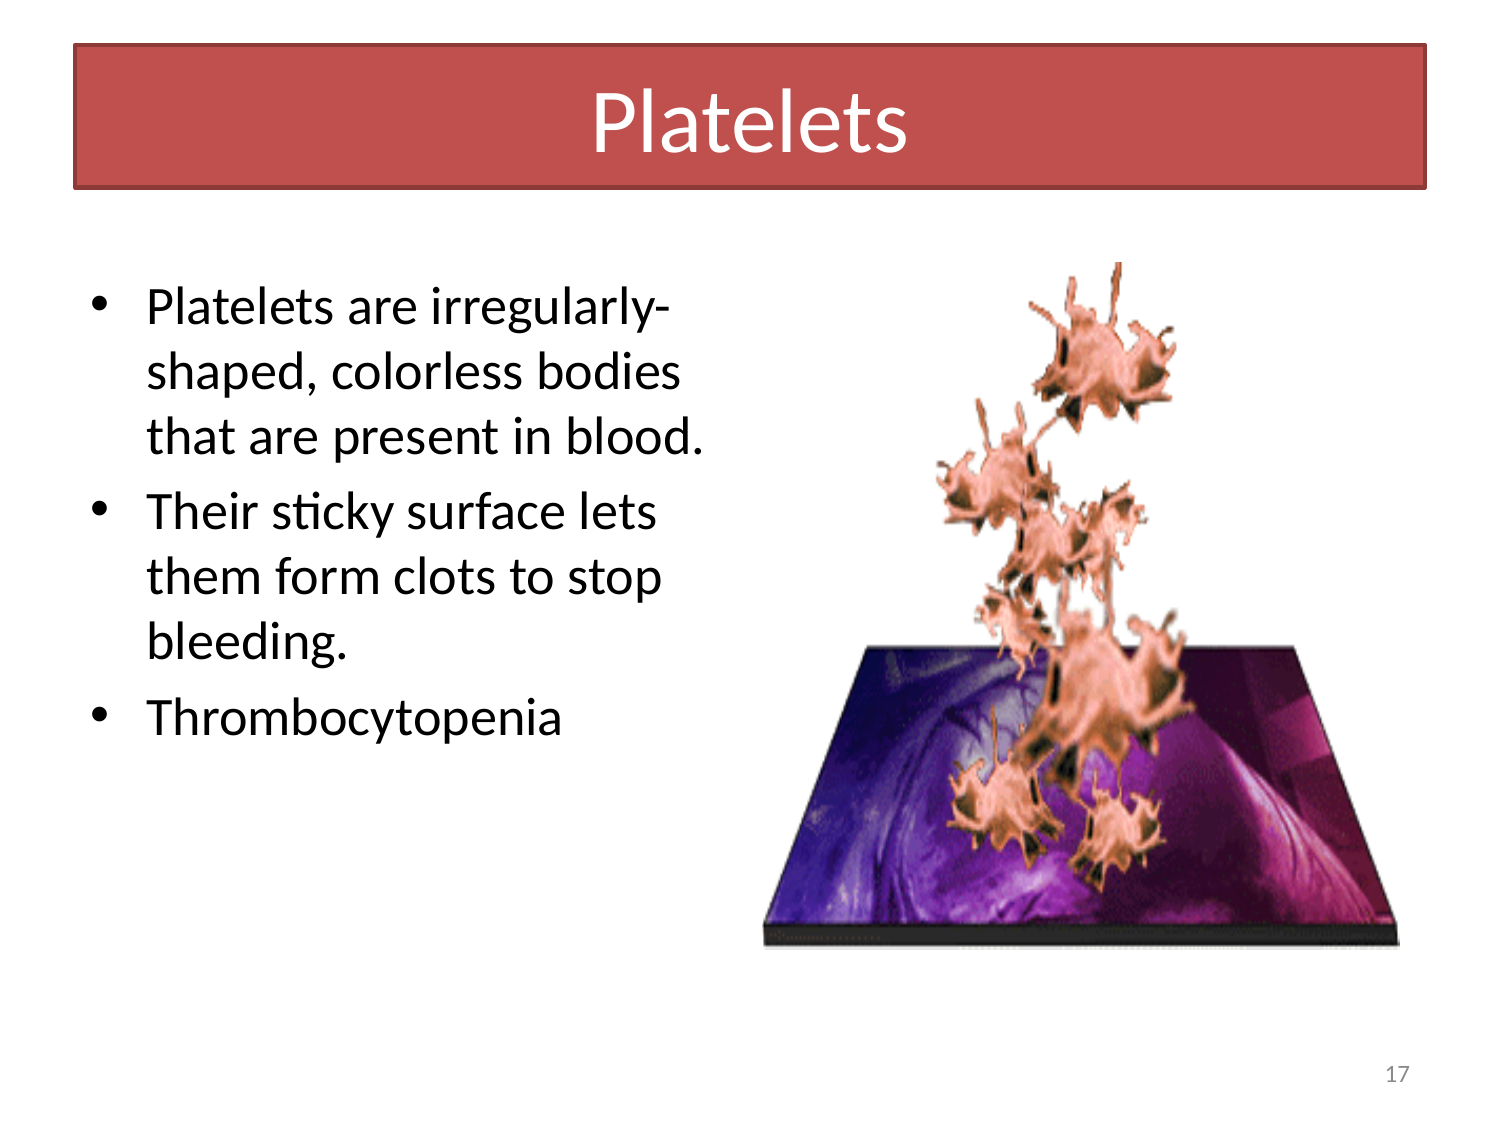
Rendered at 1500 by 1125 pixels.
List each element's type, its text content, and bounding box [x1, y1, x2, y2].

slide_number 17 [1074, 1042, 1425, 1103]
picture [762, 262, 1401, 951]
title Platelets [73, 43, 1427, 190]
list Platelets are irregularly-shaped, colorless bodies that are present in blood. Their sticky surface lets them form clots to stop bleeding. Thrombocytopenia [75, 262, 737, 1006]
